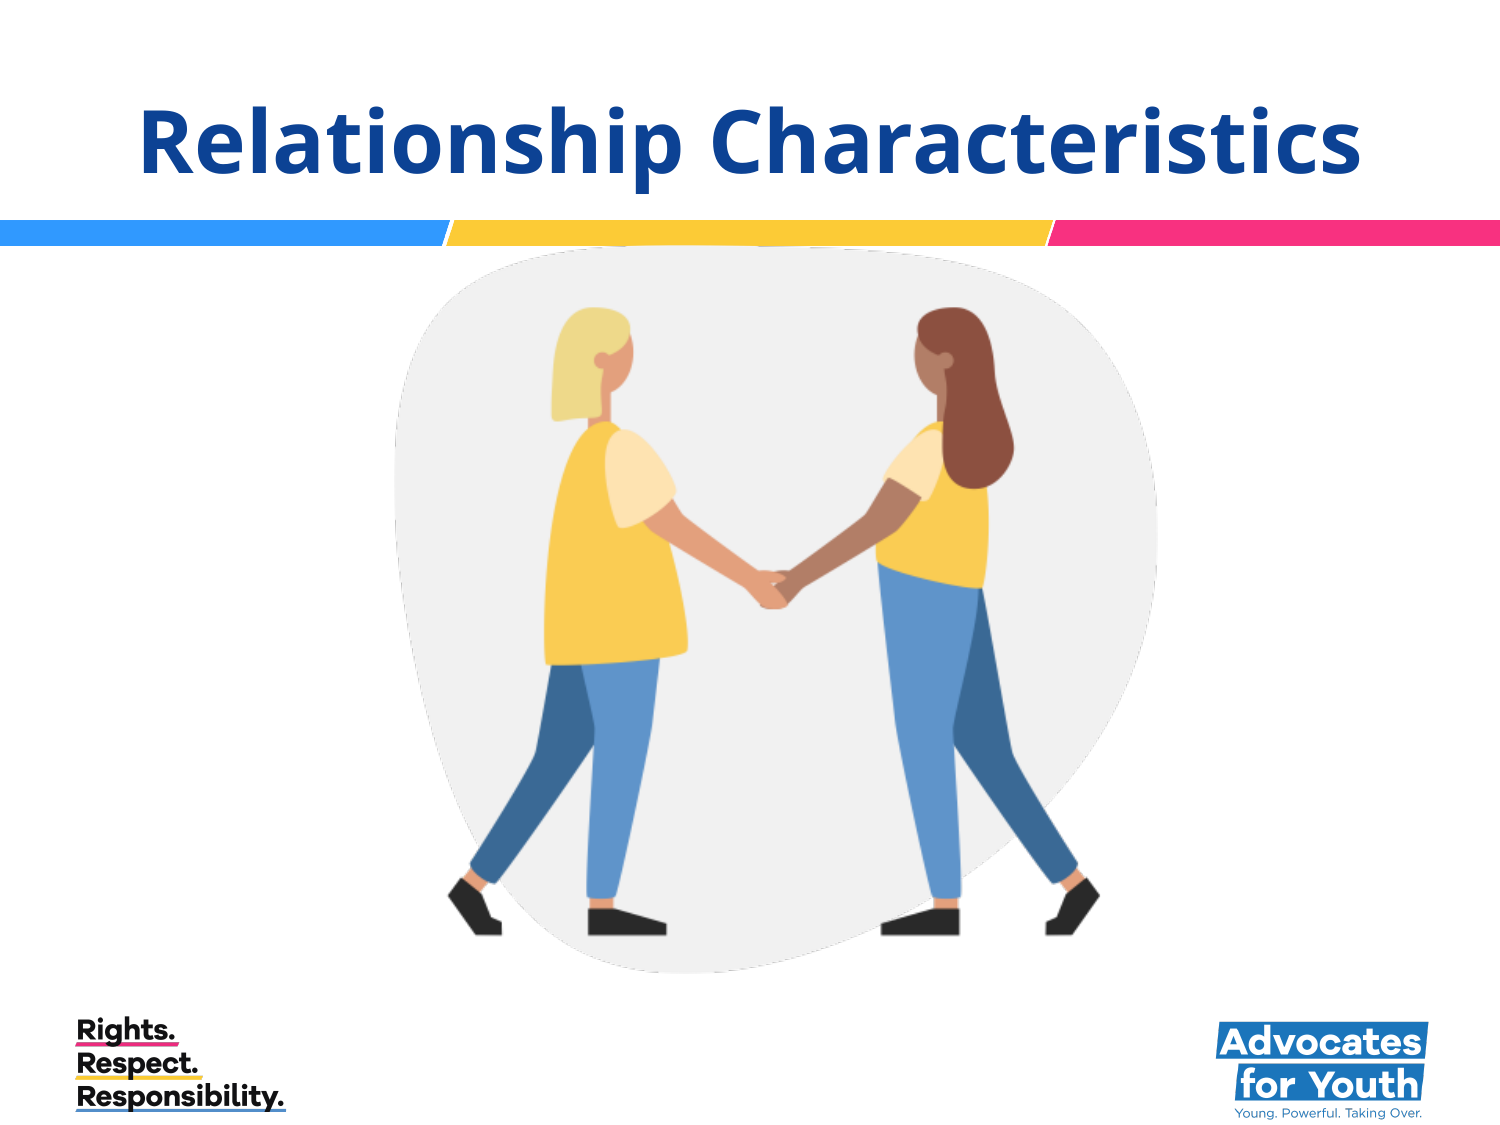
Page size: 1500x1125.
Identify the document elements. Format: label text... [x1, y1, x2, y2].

title Relationship Characteristics [75, 45, 1425, 233]
picture [0, 207, 1500, 974]
